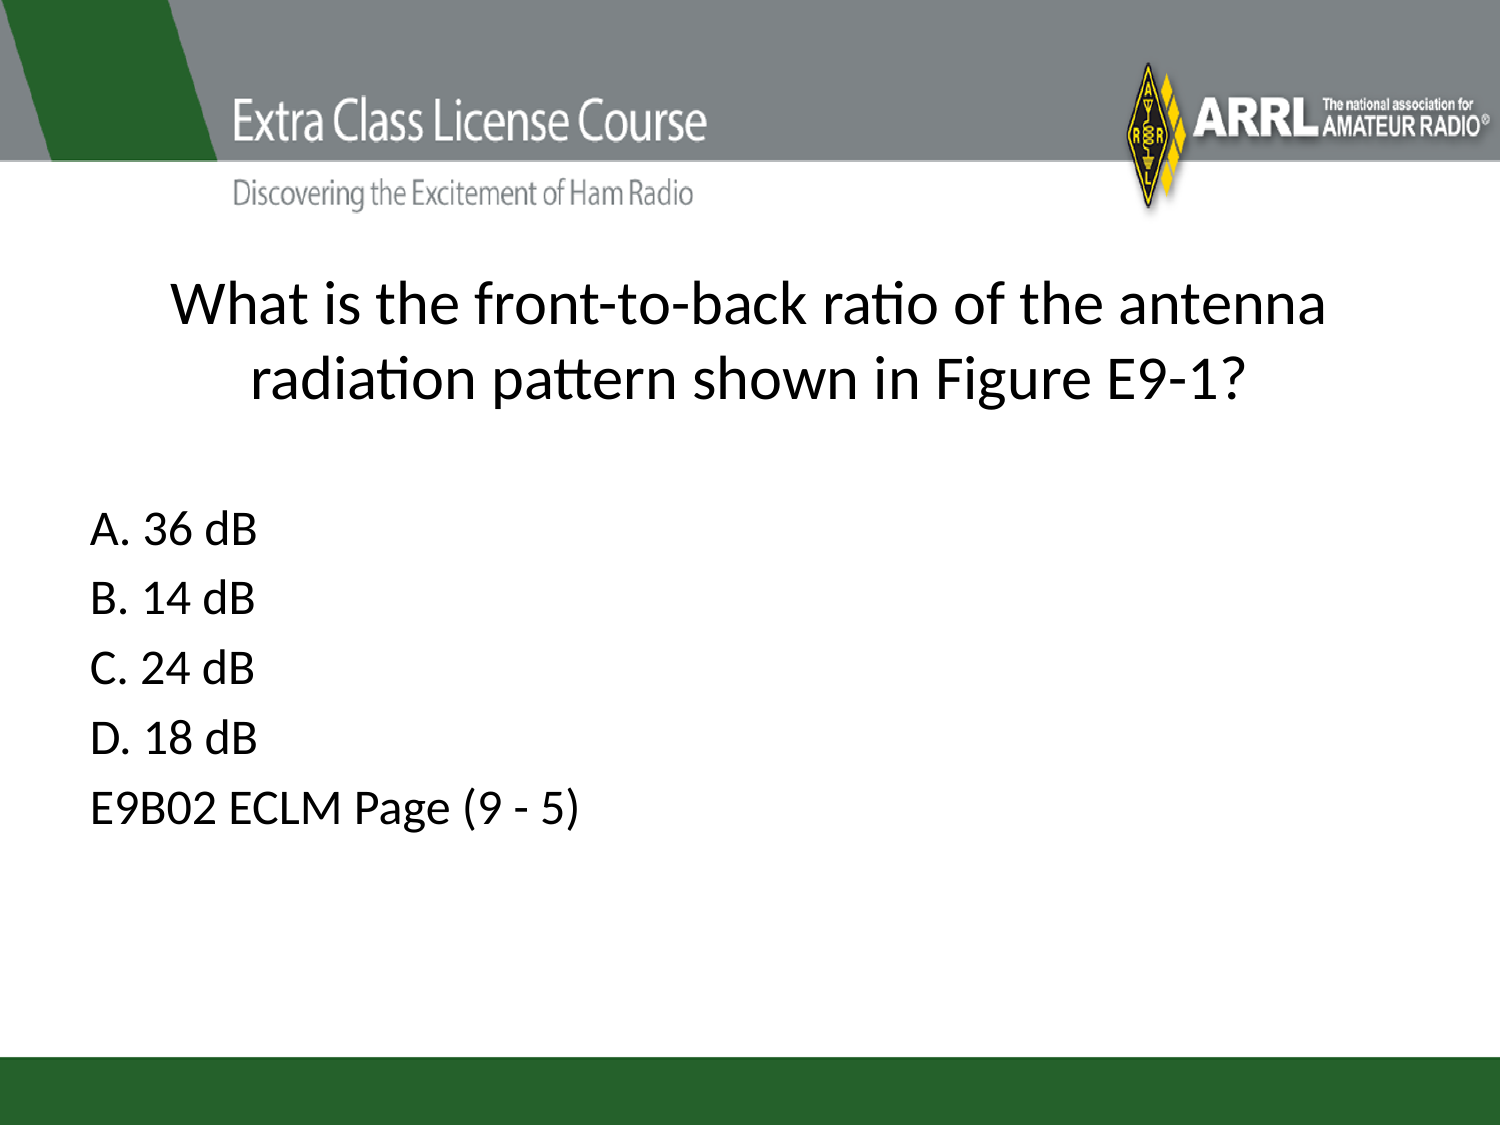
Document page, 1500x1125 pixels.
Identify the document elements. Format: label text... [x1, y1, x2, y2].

list A. 36 dB B. 14 dB C. 24 dB D. 18 dB E9B02 ECLM Page (9 - 5) [75, 487, 1425, 1005]
title What is the front-to-back ratio of the antenna radiation pattern shown in Figure E9-1? [75, 254, 1425, 435]
picture [0, 0, 1500, 1125]
